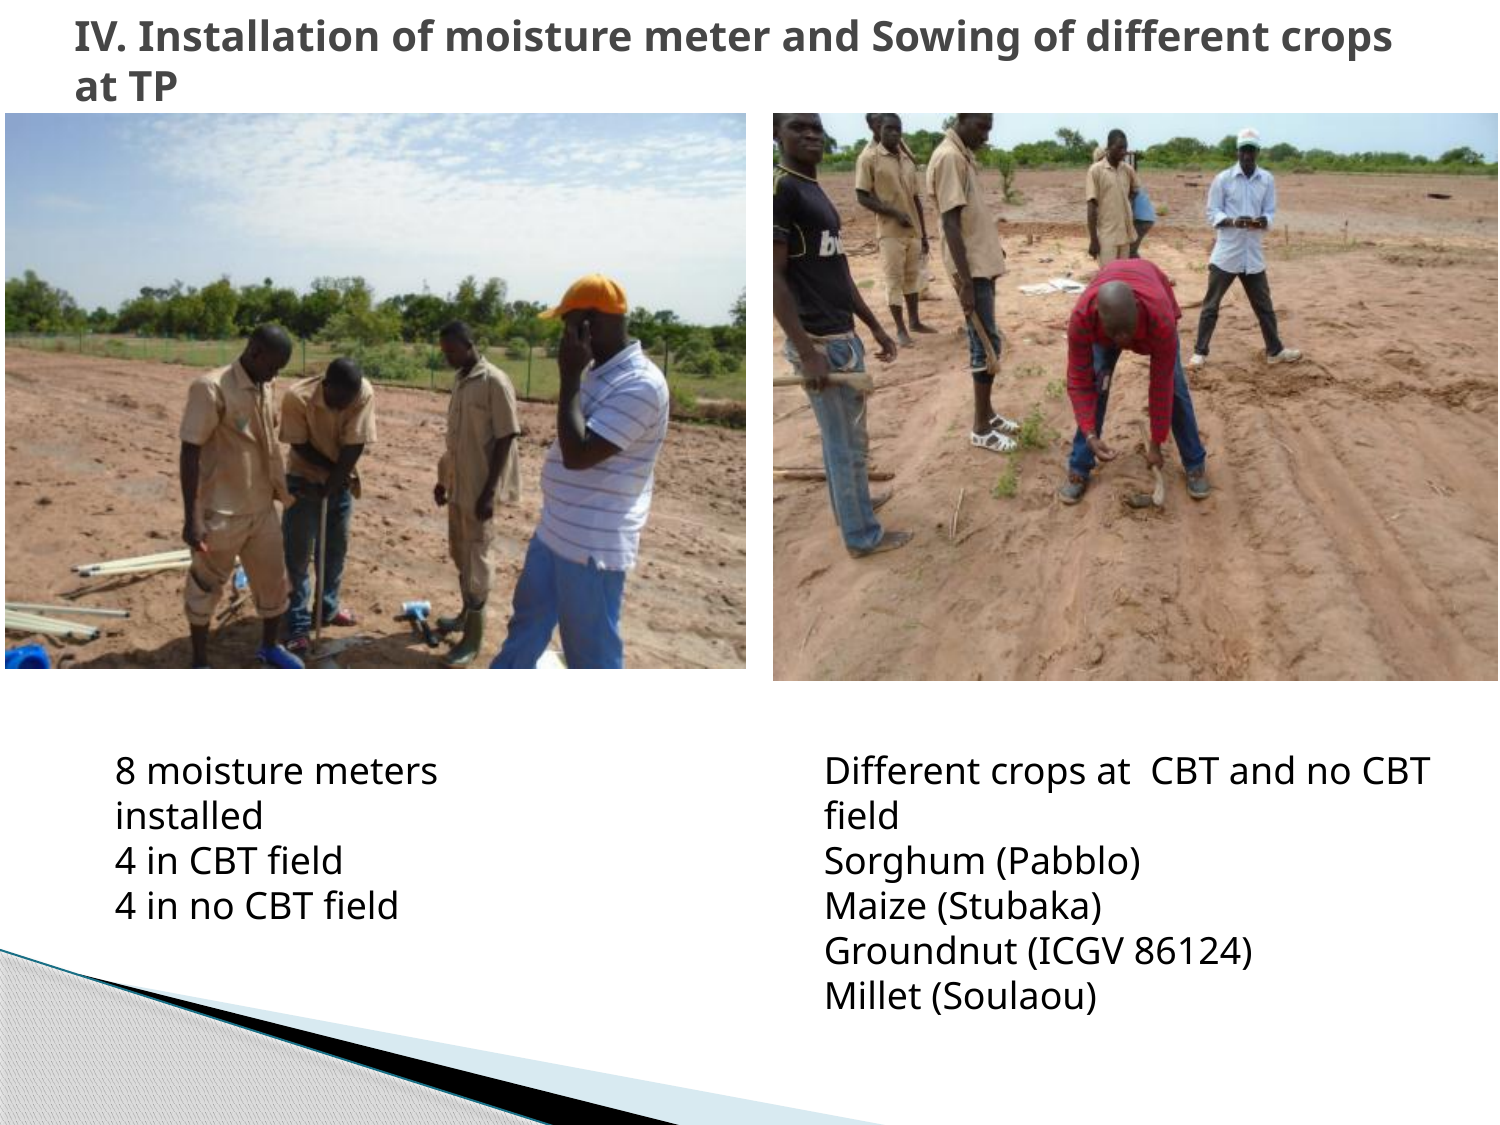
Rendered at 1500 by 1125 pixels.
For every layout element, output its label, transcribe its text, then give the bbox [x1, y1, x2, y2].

text_box Different crops at CBT and no CBT field Sorghum (Pabblo) Maize (Stubaka) Groundnut (ICGV 86124) Millet (Soulaou) [809, 739, 1459, 1025]
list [5, 113, 747, 670]
text_box 8 moisture meters installed 4 in CBT field 4 in no CBT field [100, 739, 597, 935]
picture [772, 113, 1498, 681]
title IV. Installation of moisture meter and Sowing of different crops at TP [59, 2, 1410, 119]
